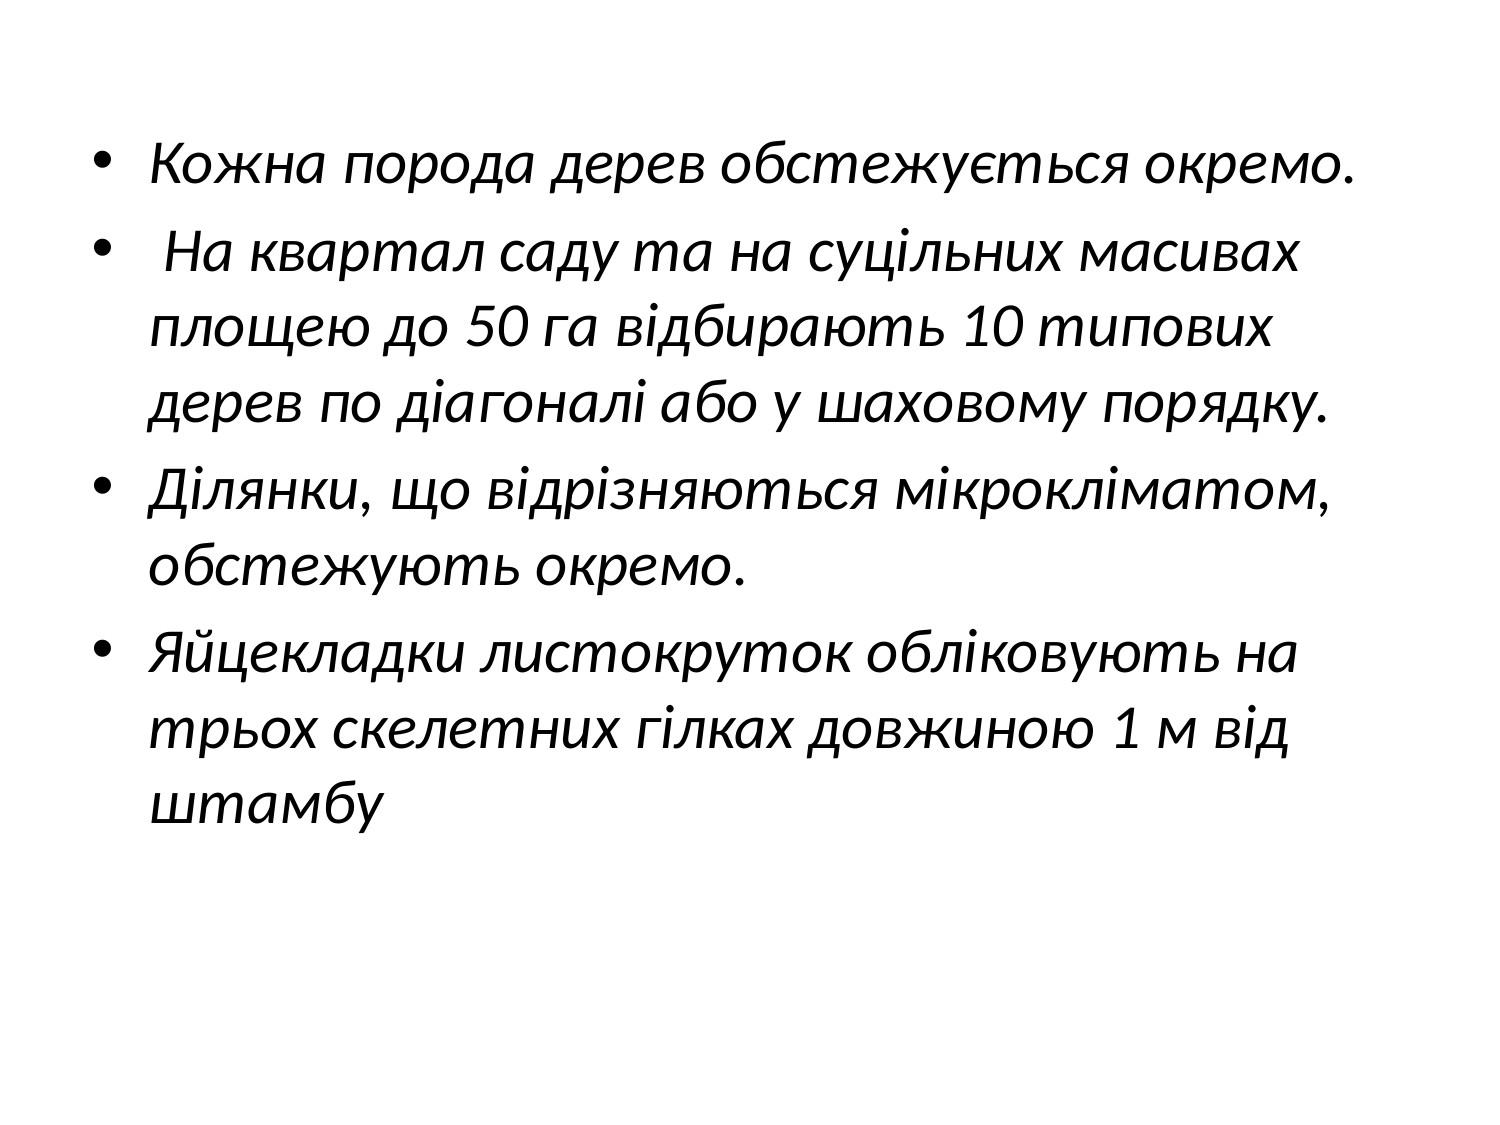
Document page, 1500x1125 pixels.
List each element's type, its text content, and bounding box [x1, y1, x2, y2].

list Кожна порода дерев обстежується окремо. На квартал саду та на суцільних масивах площею до 50 га відбирають 10 типових дерев по діагоналі або у шаховому порядку. Ділянки, що відрізняються мікрокліматом, обстежують окремо. Яйцекладки листокруток обліковують на трьох скелетних гілках довжиною 1 м від штамбу [76, 113, 1427, 857]
